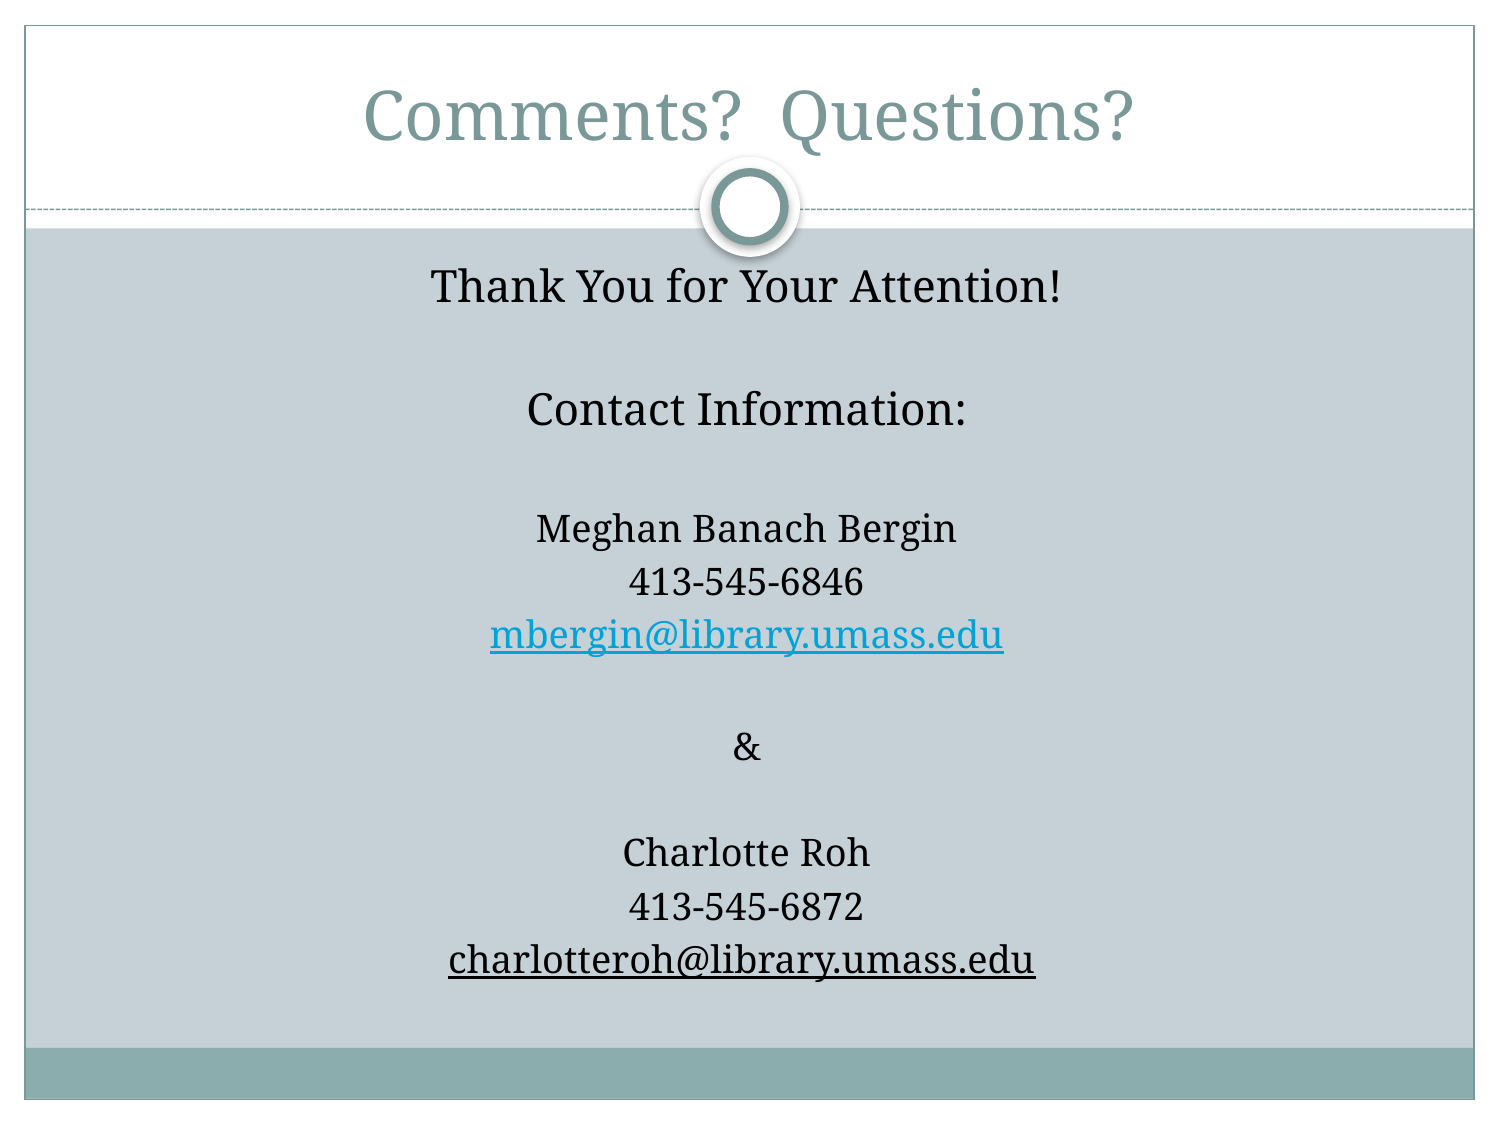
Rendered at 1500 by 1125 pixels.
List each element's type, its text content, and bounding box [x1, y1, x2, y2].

list Thank You for Your Attention! Contact Information: Meghan Banach Bergin 413-545-6846 mbergin@library.umass.edu & Charlotte Roh 413-545-6872 charlotteroh@library.umass.edu [49, 250, 1445, 1001]
title Comments? Questions? [49, 37, 1450, 162]
